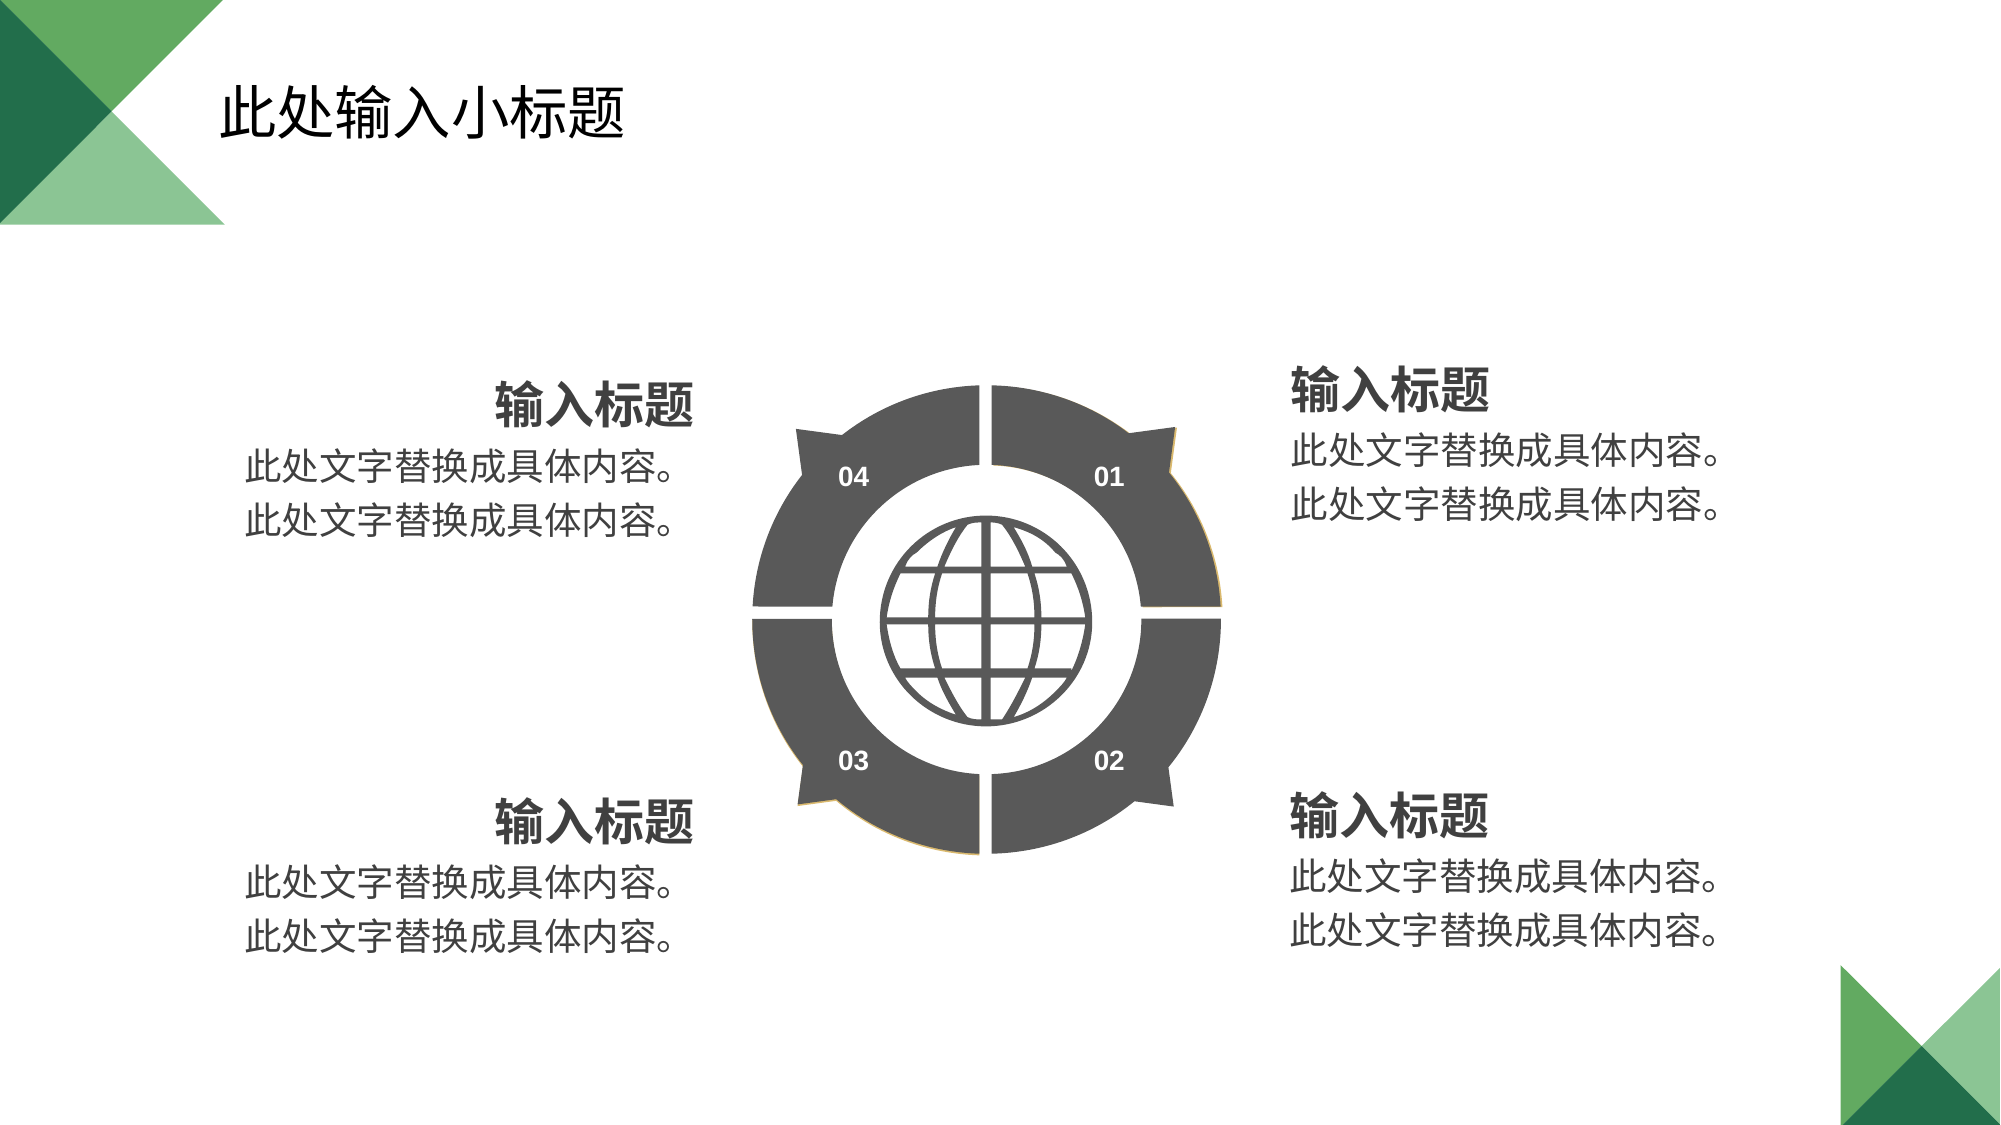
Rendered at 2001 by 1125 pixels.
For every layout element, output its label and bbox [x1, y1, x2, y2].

text_box [0, 0, 2000, 1125]
